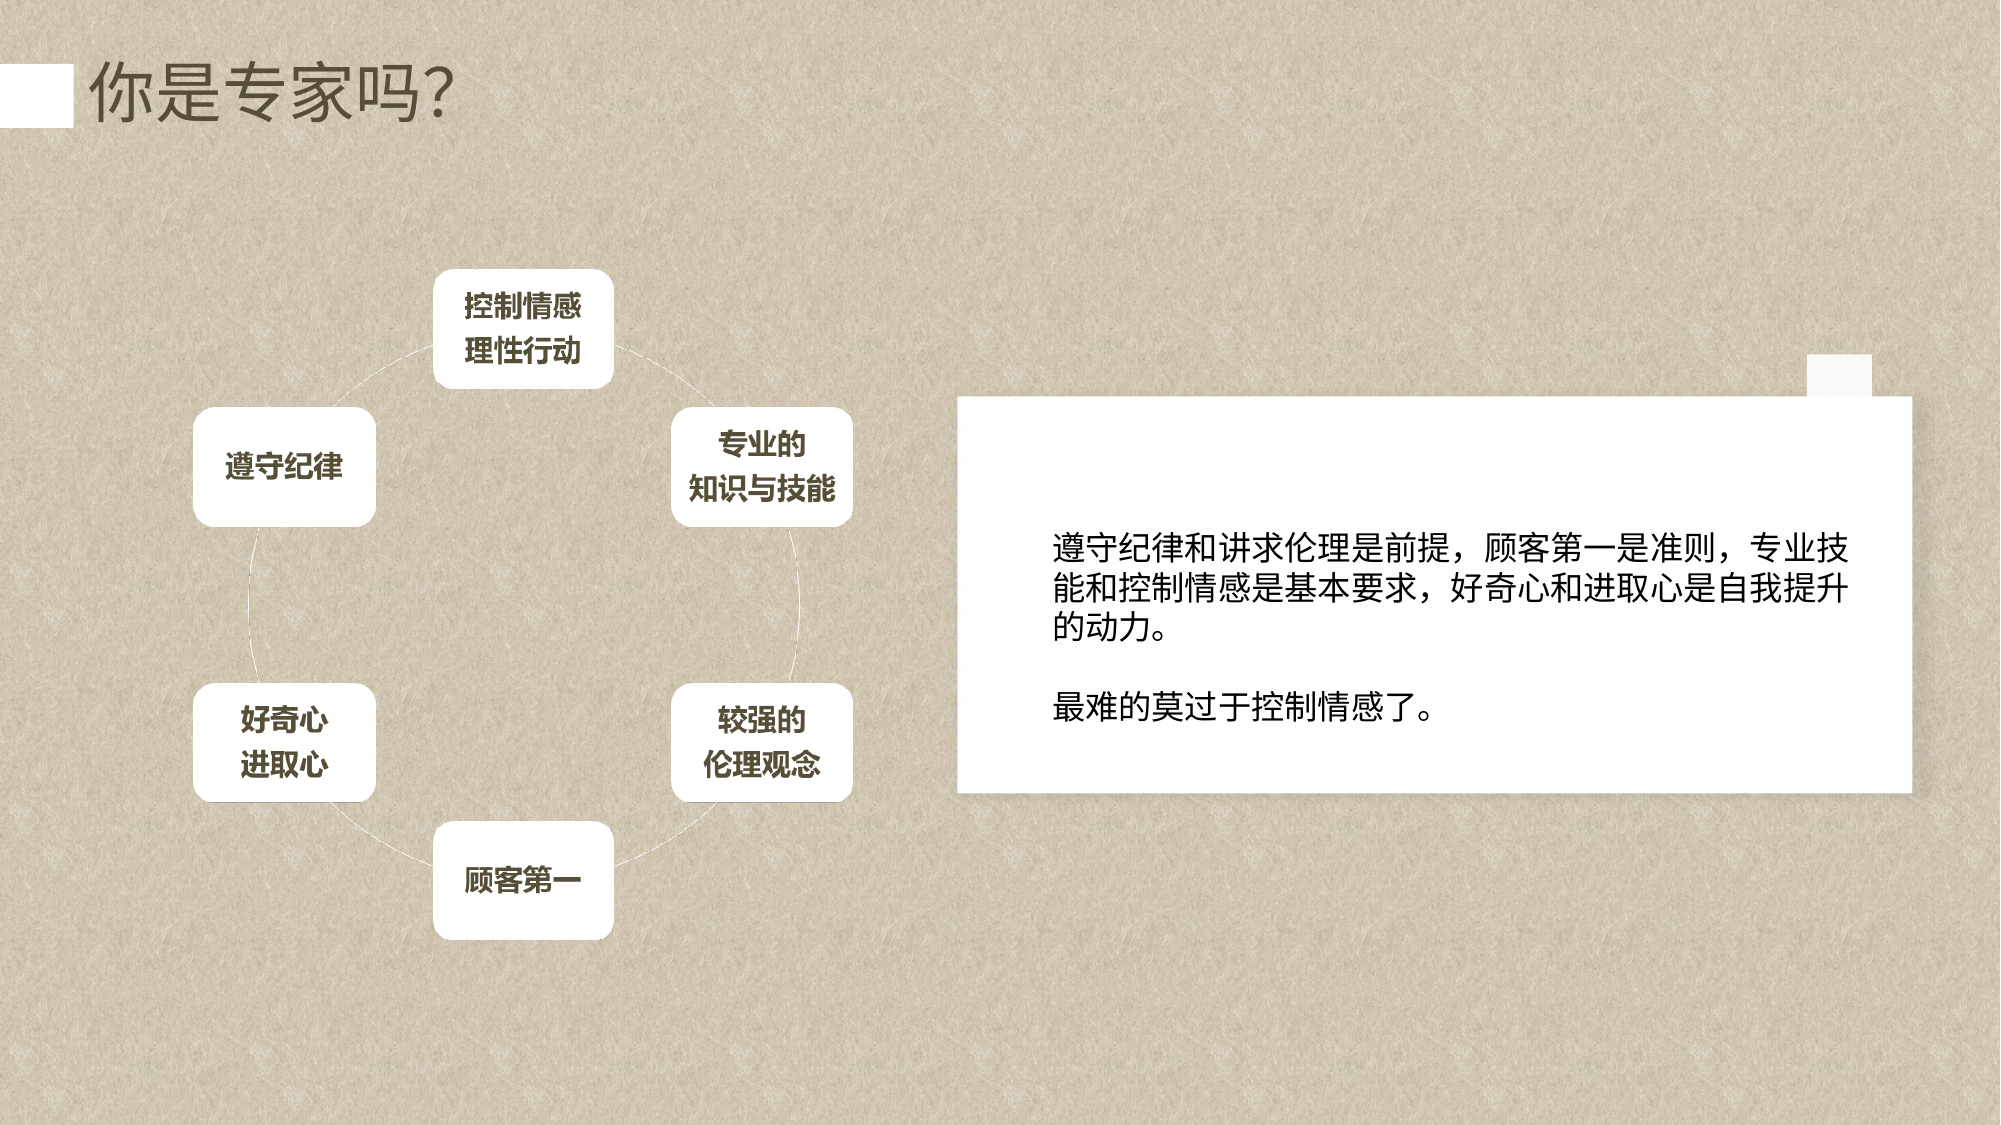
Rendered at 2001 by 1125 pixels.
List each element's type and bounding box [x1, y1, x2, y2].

picture [0, 0, 2000, 1125]
text_box [957, 354, 1913, 794]
text_box [0, 43, 598, 139]
text_box [630, 91, 1370, 843]
